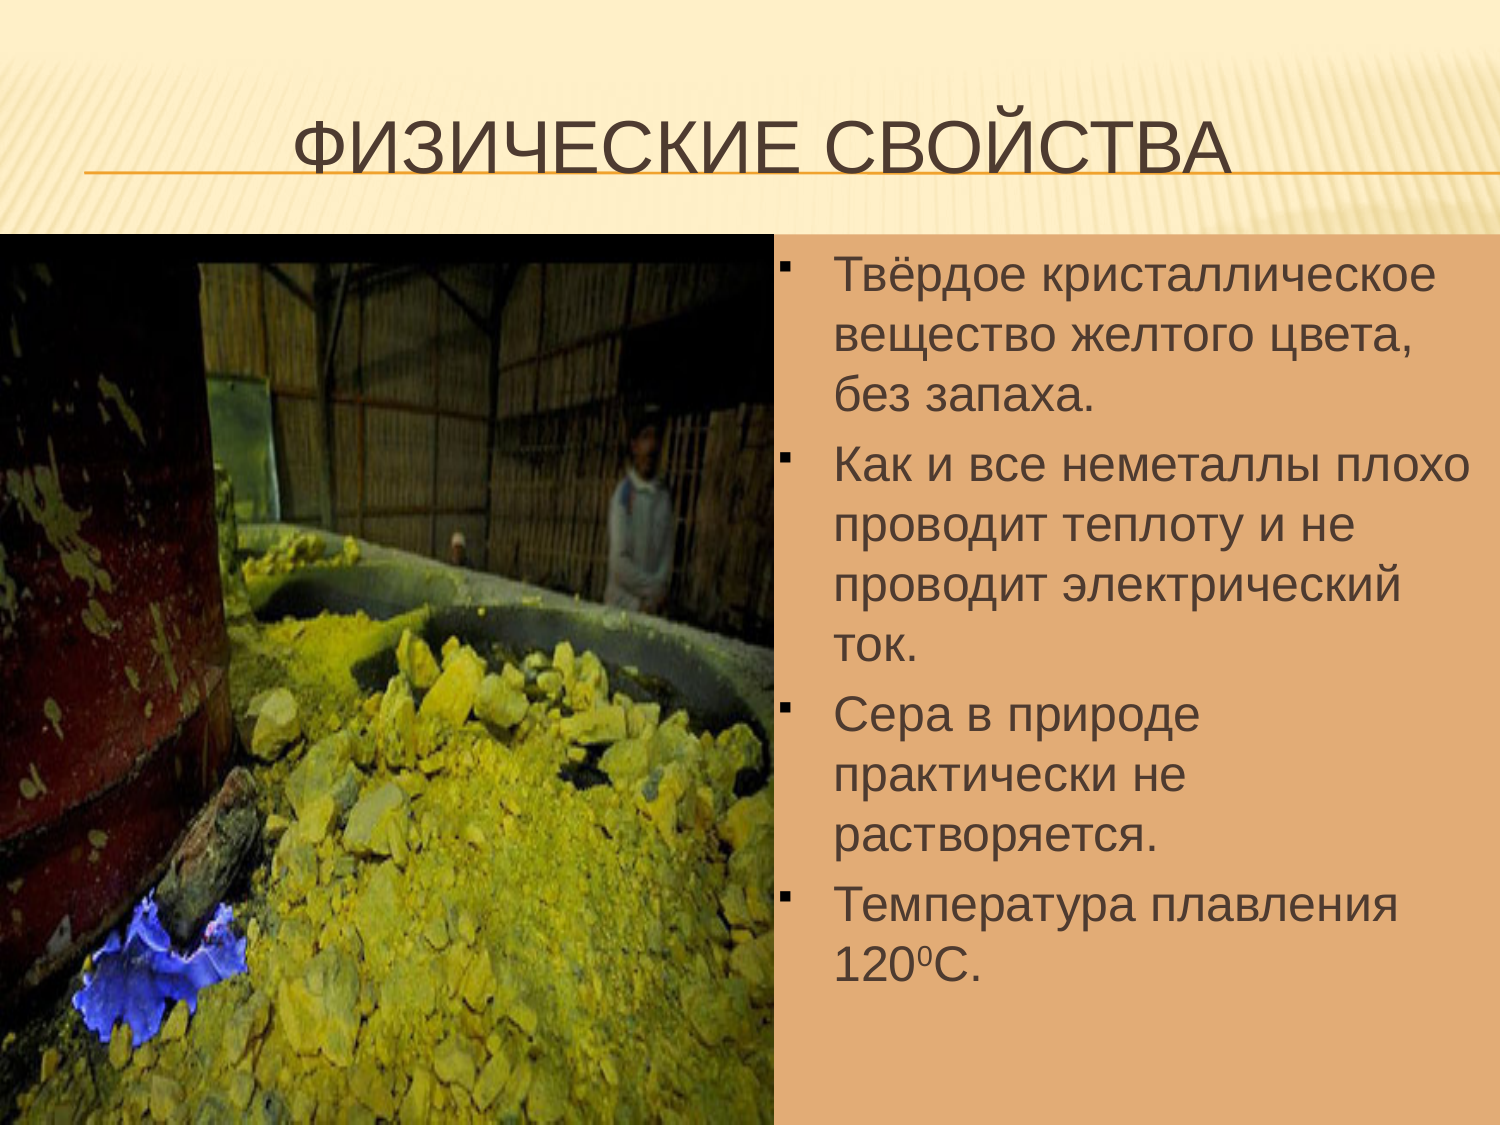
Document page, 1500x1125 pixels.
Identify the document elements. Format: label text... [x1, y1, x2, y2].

title Физические свойства [49, 75, 1475, 213]
picture [0, 234, 774, 1125]
list Твёрдое кристаллическое вещество желтого цвета, без запаха. Как и все неметаллы плохо проводит теплоту и не проводит электрический ток. Сера в природе практически не растворяется. Температура плавления 1200С. [774, 234, 1500, 1125]
